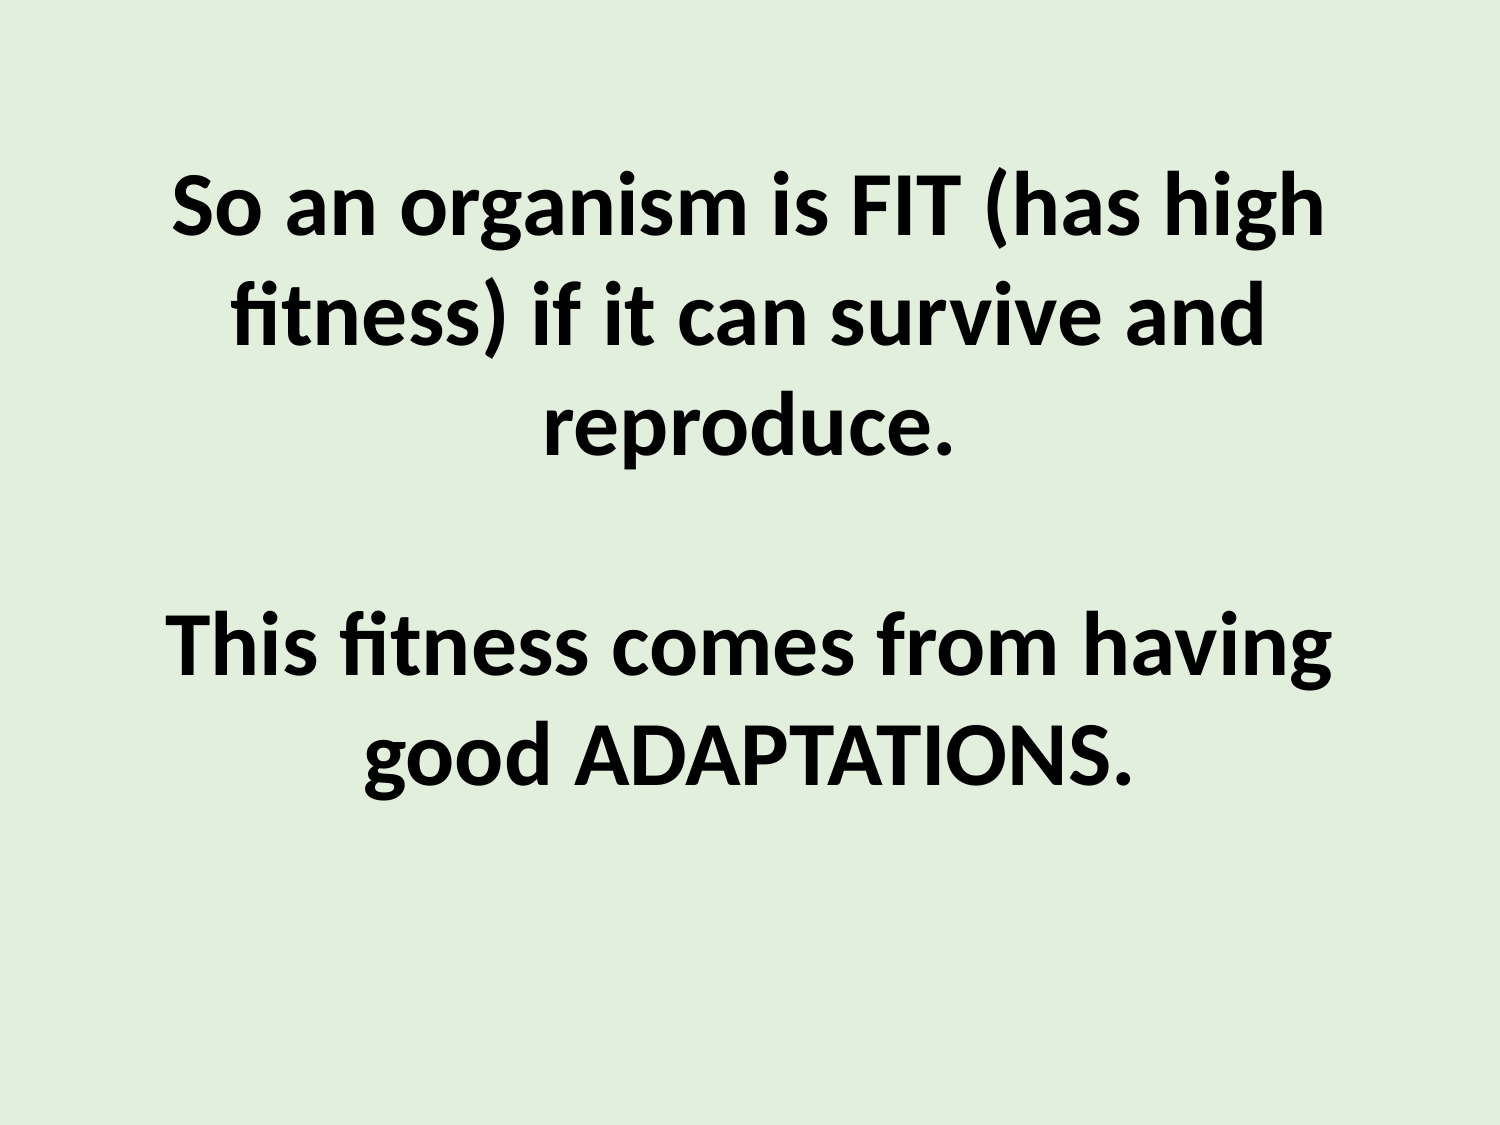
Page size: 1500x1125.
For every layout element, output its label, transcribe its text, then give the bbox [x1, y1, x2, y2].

title So an organism is FIT (has high fitness) if it can survive and reproduce. This fitness comes from having good ADAPTATIONS. [75, 45, 1425, 1013]
